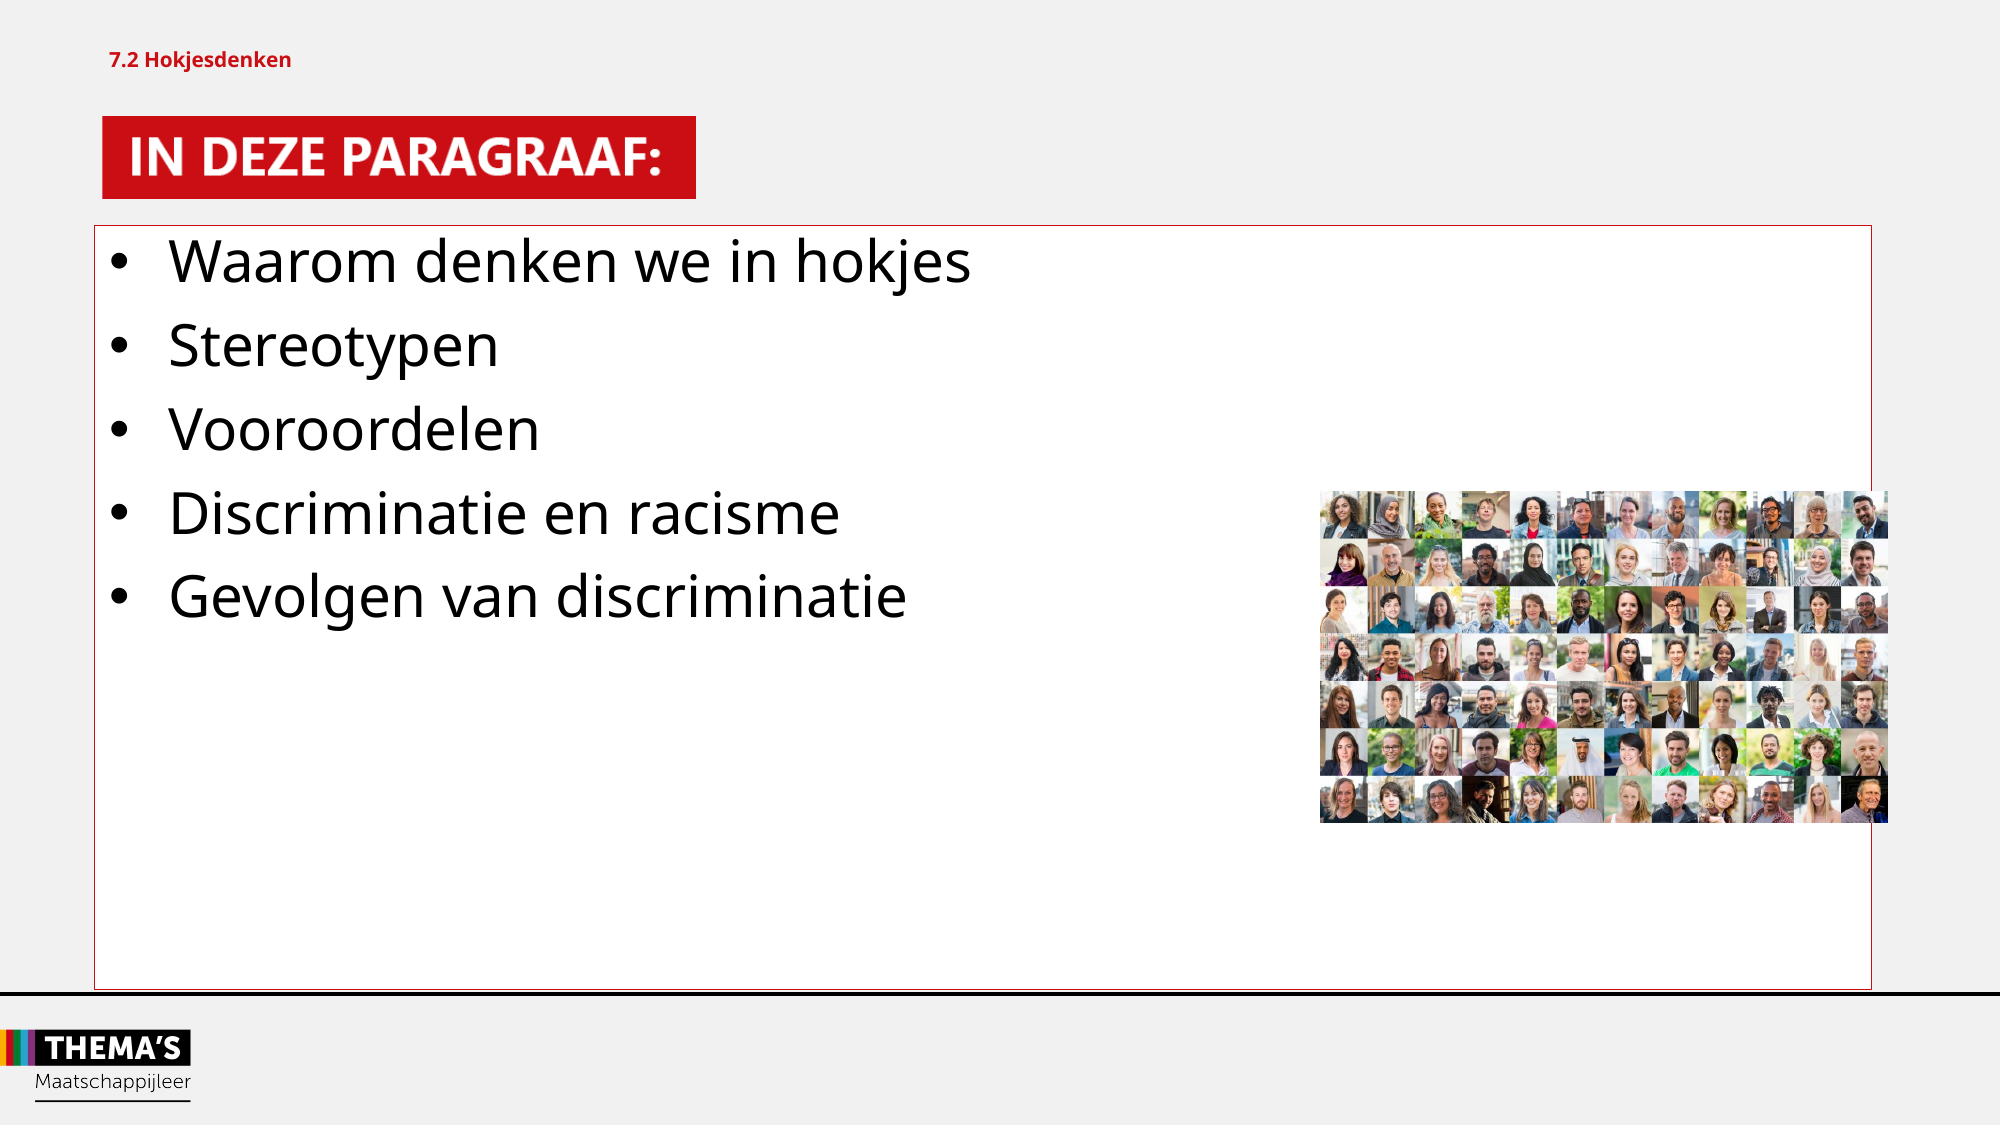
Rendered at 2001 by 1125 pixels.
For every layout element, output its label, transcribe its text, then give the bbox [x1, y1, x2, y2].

picture [1320, 491, 1888, 823]
picture [0, 993, 203, 1125]
list 7.2 Hokjesdenken [94, 33, 941, 88]
list Waarom denken we in hokjes Stereotypen Vooroordelen Discriminatie en racisme Gevolgen van discriminatie [94, 224, 1872, 990]
